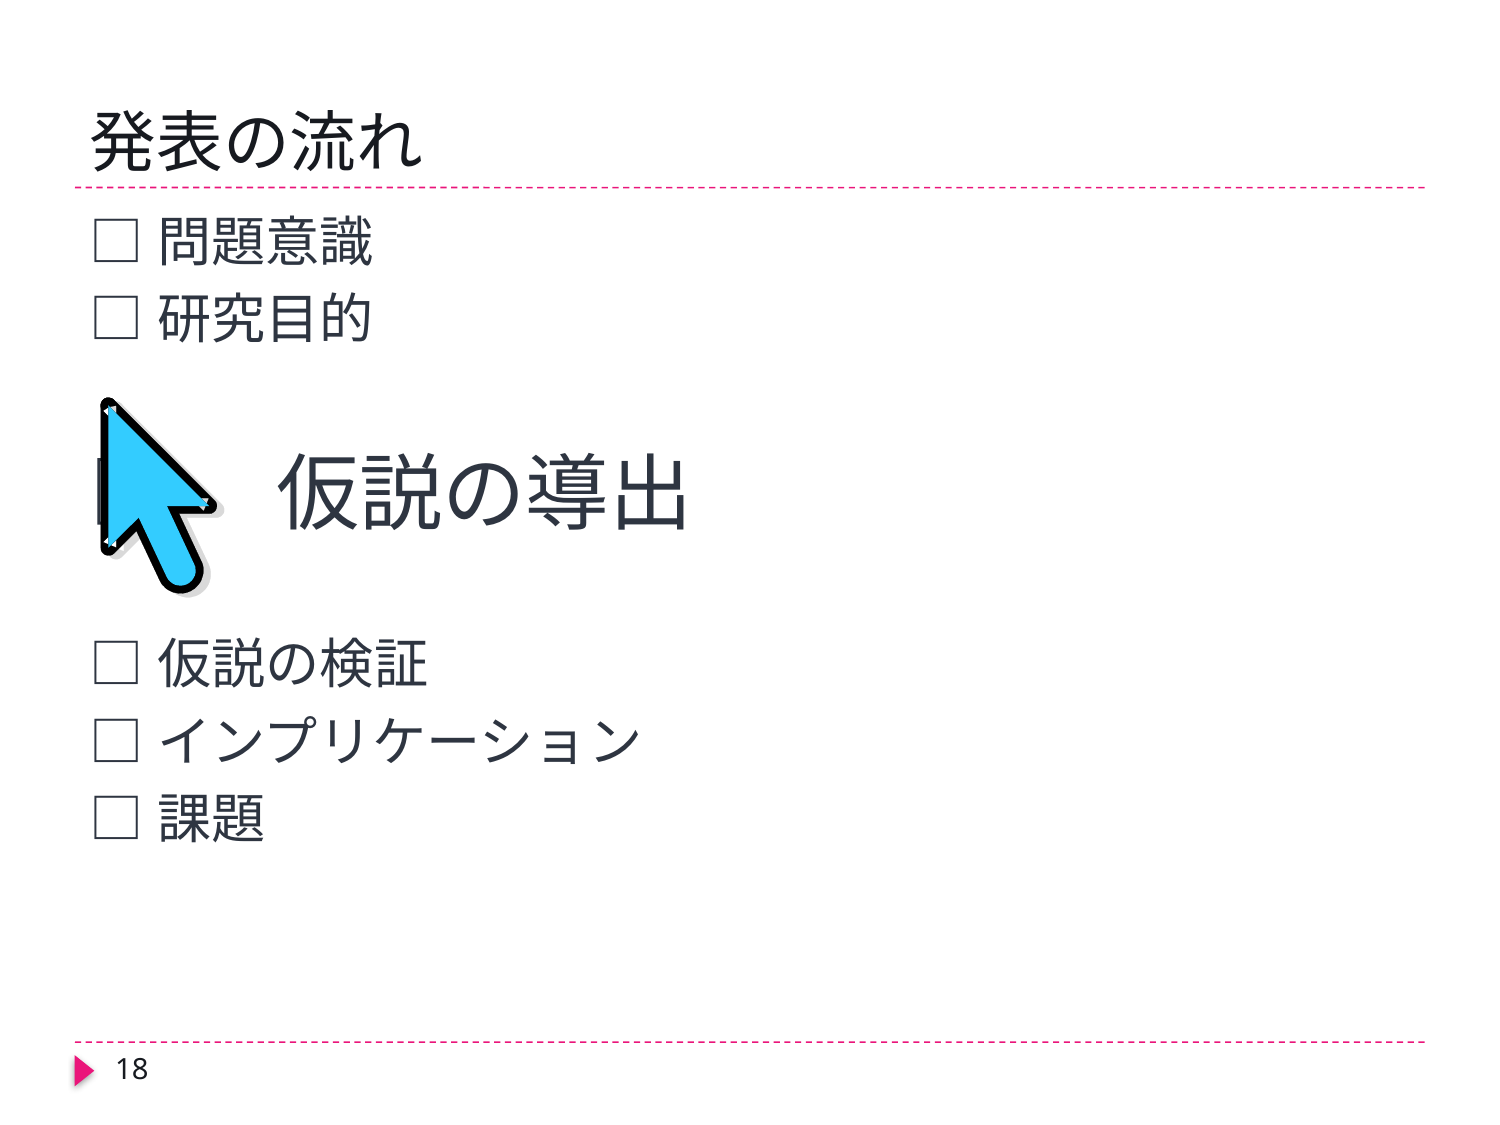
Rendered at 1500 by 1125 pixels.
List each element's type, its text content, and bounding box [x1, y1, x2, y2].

list □問題意識 □研究目的 □ 仮説の導出 □仮説の検証 □インプリケーション □課題 [75, 200, 1425, 1010]
title 発表の流れ [75, 24, 1425, 188]
picture [100, 396, 225, 598]
slide_number 18 [100, 1042, 426, 1103]
